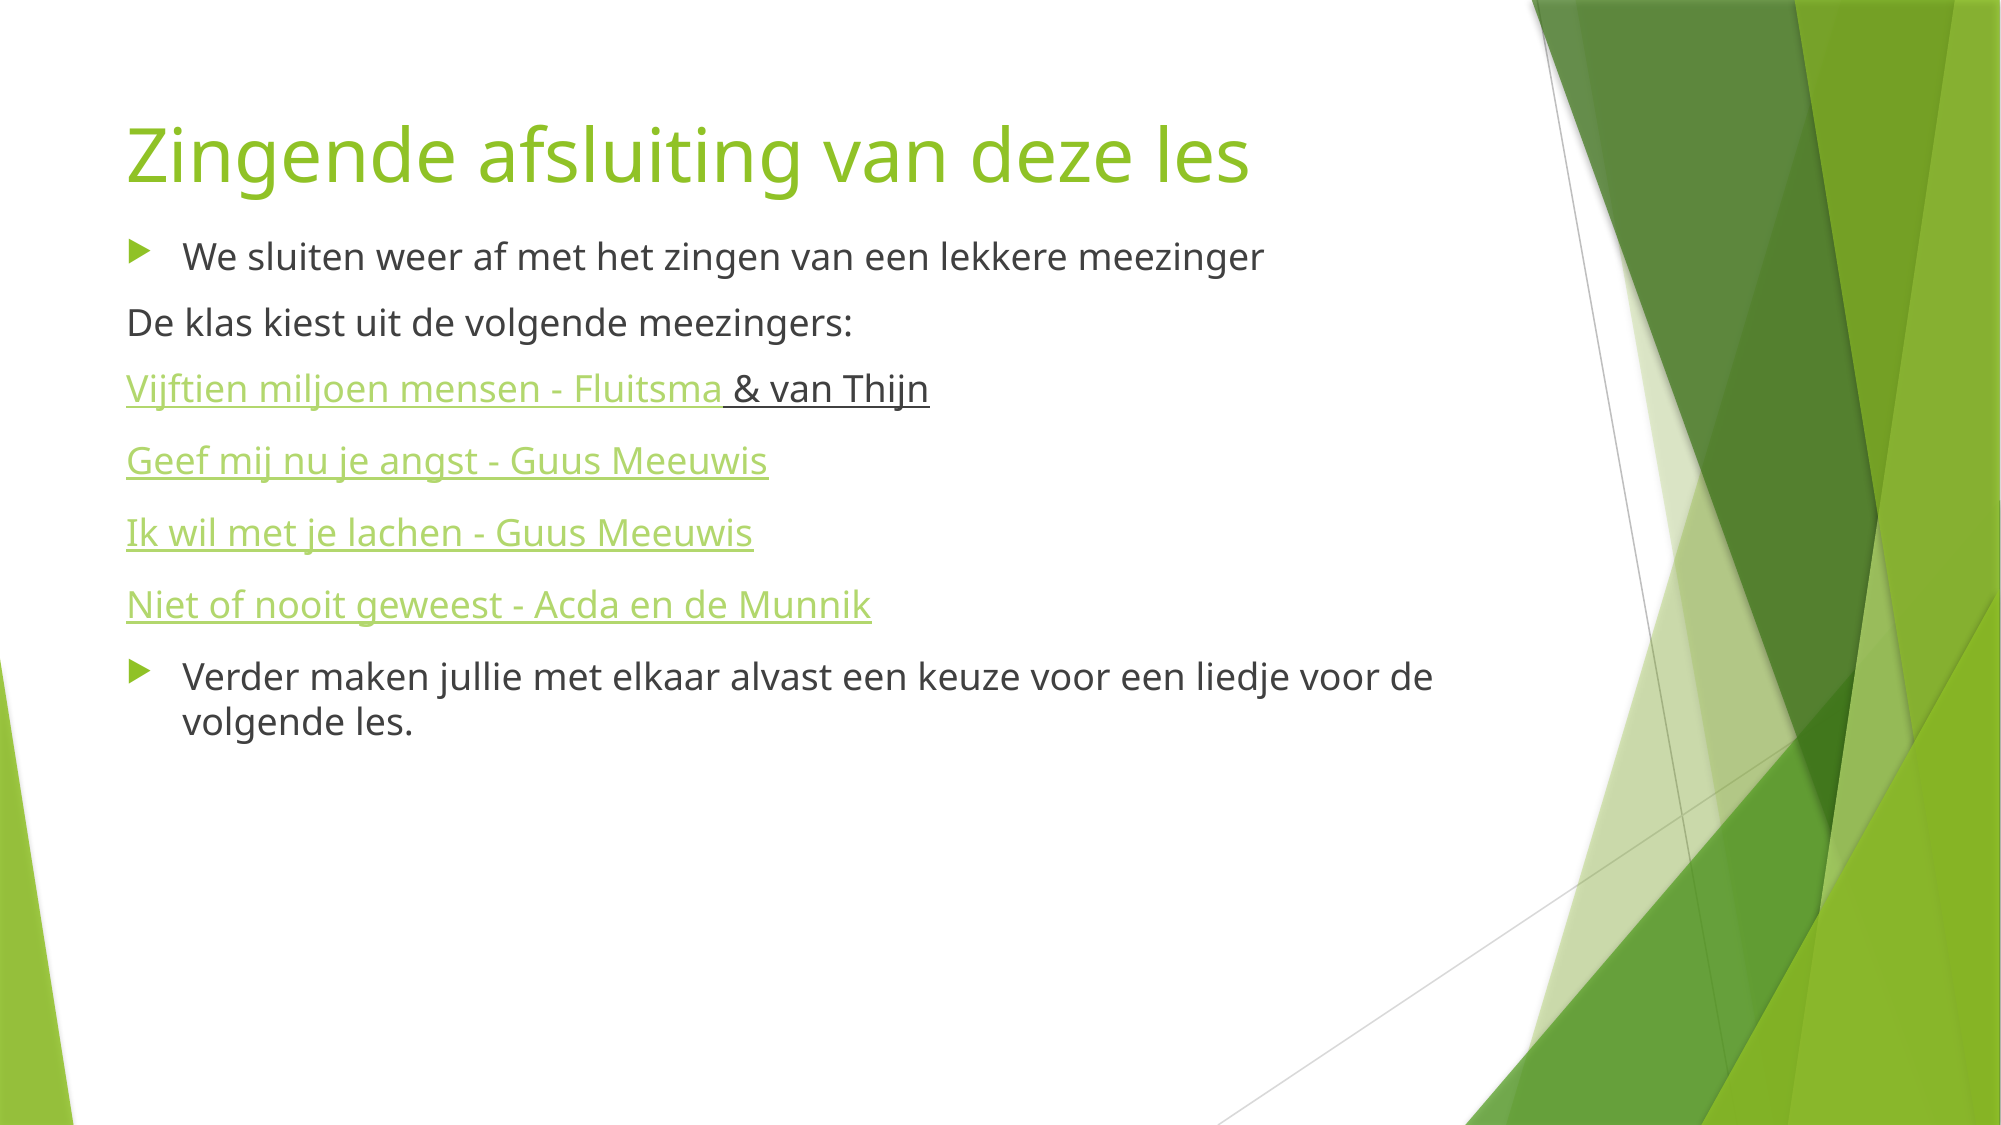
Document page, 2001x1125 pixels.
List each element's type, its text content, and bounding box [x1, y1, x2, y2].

list We sluiten weer af met het zingen van een lekkere meezinger De klas kiest uit de volgende meezingers: Vijftien miljoen mensen - Fluitsma & van Thijn Geef mij nu je angst - Guus Meeuwis Ik wil met je lachen - Guus Meeuwis Niet of nooit geweest - Acda en de Munnik Verder maken jullie met elkaar alvast een keuze voor een liedje voor de volgende les. [111, 225, 1522, 863]
title Zingende afsluiting van deze les [111, 99, 1522, 225]
